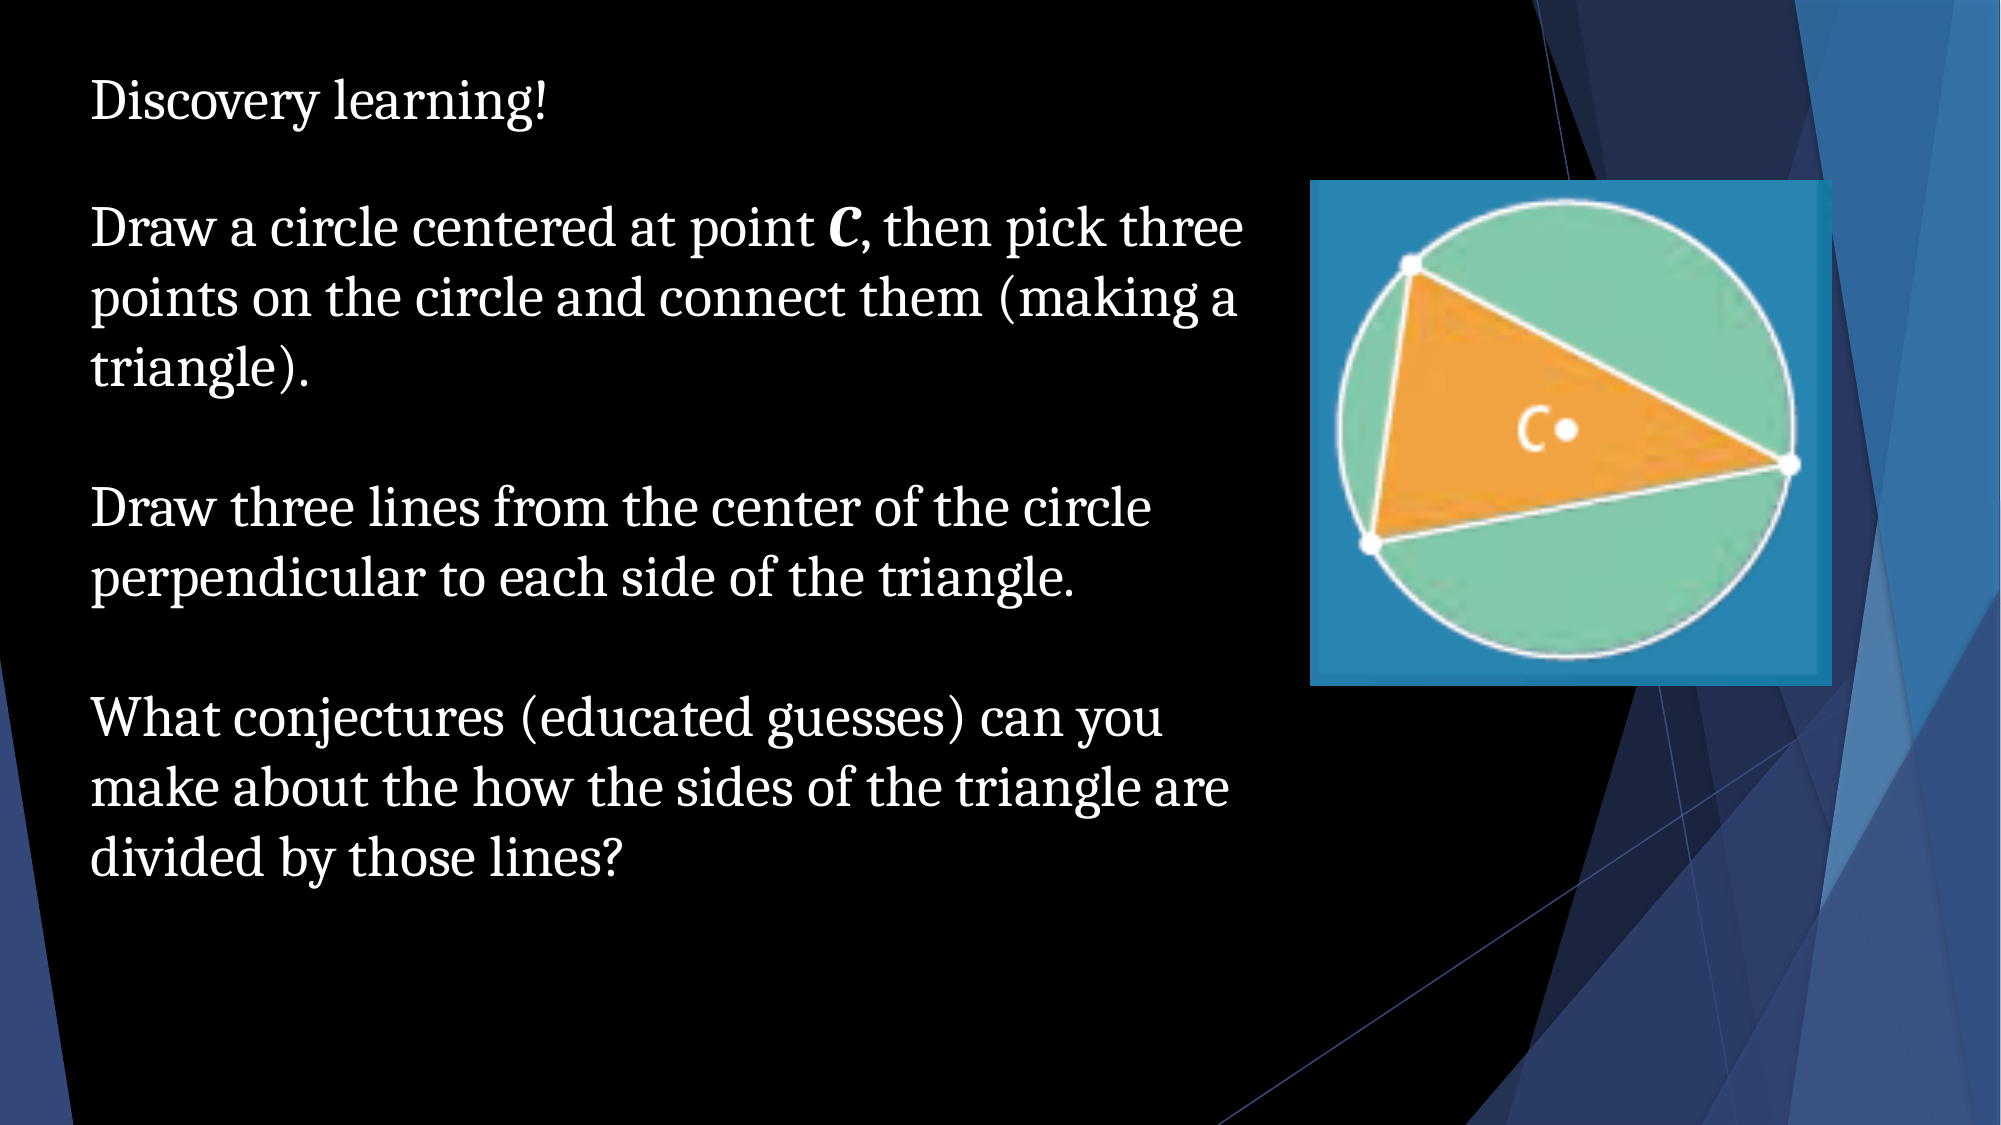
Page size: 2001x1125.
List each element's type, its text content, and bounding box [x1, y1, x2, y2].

text_box Draw a circle centered at point C, then pick three points on the circle and connect them (making a triangle). Draw three lines from the center of the circle perpendicular to each side of the triangle. What conjectures (educated guesses) can you make about the how the sides of the triangle are divided by those lines? [75, 180, 1311, 896]
text_box Discovery learning! [76, 53, 1399, 139]
picture [1309, 180, 1833, 687]
